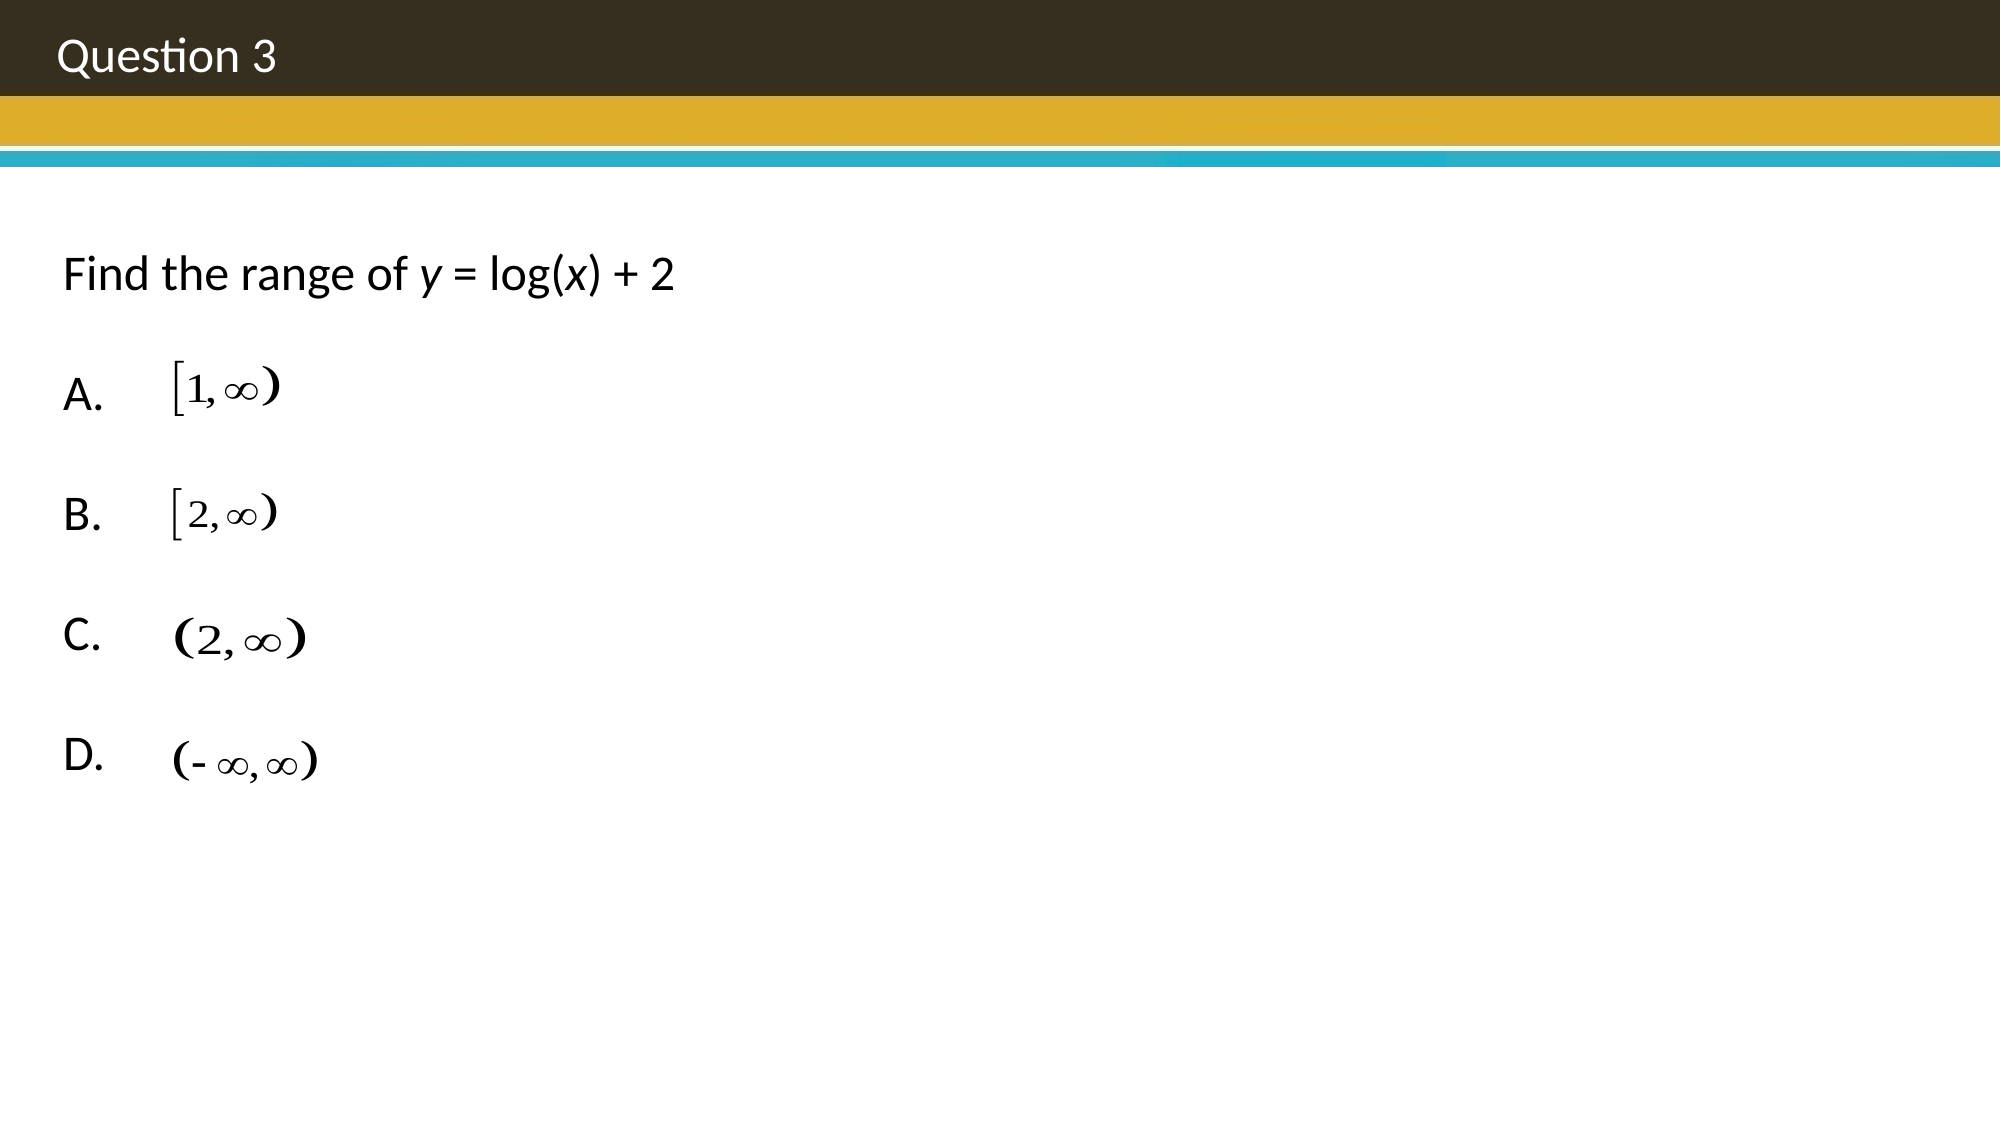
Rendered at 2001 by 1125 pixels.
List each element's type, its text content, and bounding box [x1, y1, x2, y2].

picture [0, 0, 2000, 167]
text_box Question 3 [41, 14, 293, 90]
picture [166, 732, 323, 802]
picture [166, 484, 282, 551]
picture [166, 608, 313, 680]
picture [166, 357, 287, 427]
text_box Find the range of y = log(x) + 2 A. B. C. D. [48, 233, 1928, 1125]
